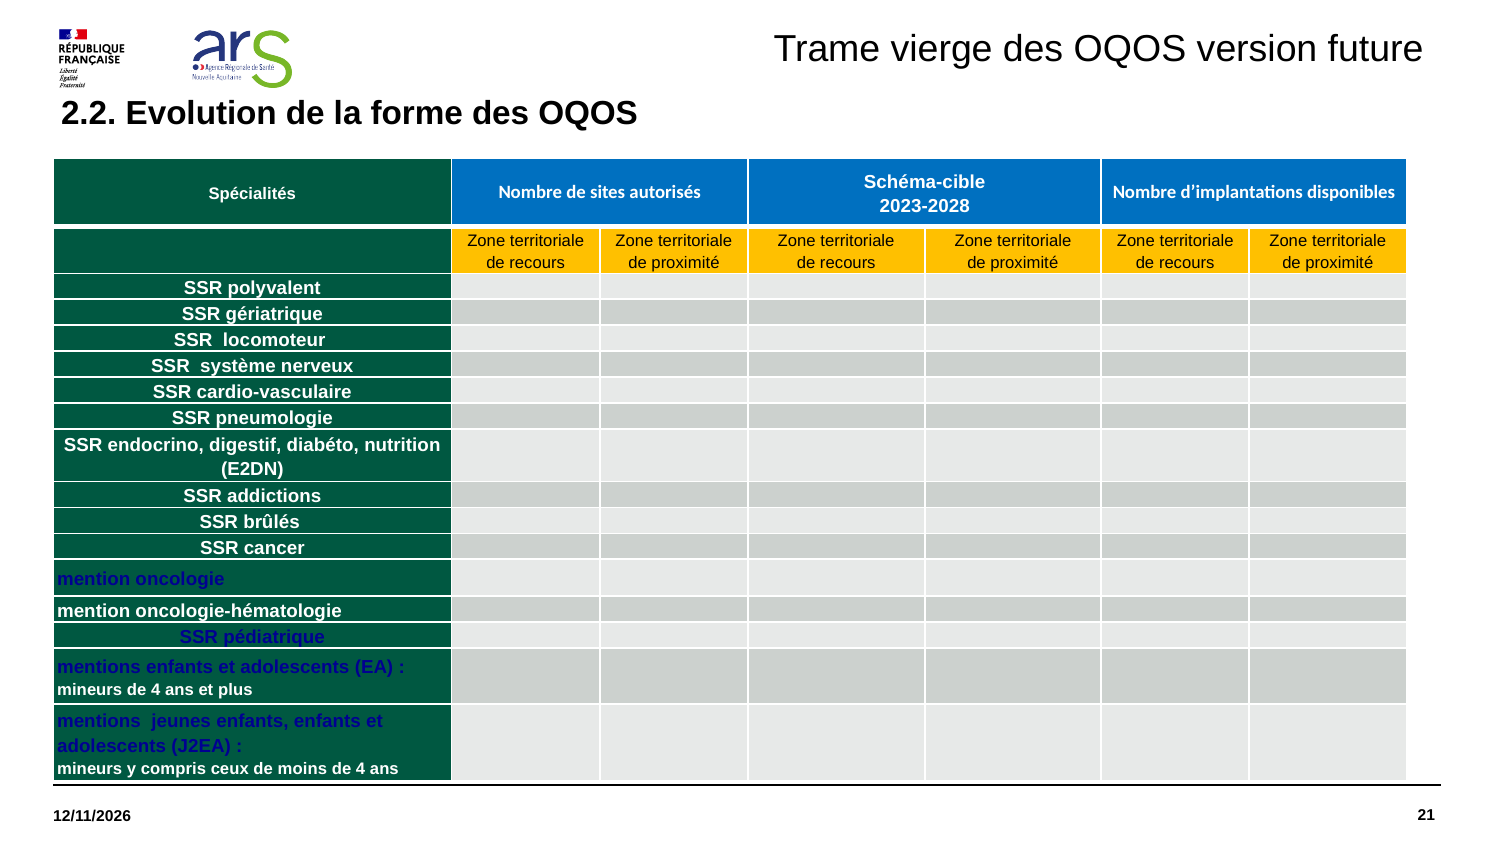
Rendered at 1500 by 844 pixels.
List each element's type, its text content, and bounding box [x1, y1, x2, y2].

table_cell Zone territoriale de recours [1102, 261, 1248, 273]
table_cell [926, 482, 1100, 507]
table_cell mention oncologie-hématologie [54, 597, 451, 621]
table_cell [926, 300, 1100, 324]
table_cell [1250, 560, 1406, 595]
table_cell [452, 649, 599, 703]
table_cell [1250, 352, 1406, 376]
table_cell [1250, 482, 1406, 507]
table_cell [452, 300, 599, 324]
table_cell [452, 560, 599, 595]
table_cell SSR polyvalent [54, 274, 451, 298]
table_cell [749, 508, 924, 533]
table_cell [749, 623, 924, 647]
table_cell [1250, 623, 1406, 647]
table_cell Zone territoriale de recours [749, 261, 924, 273]
table_cell [601, 597, 747, 621]
table_cell [1250, 649, 1406, 703]
table_header Nombre d’implantations disponibles [1102, 159, 1406, 185]
table_cell [926, 378, 1100, 402]
table_cell SSR pneumologie [54, 404, 451, 428]
table_cell [452, 508, 599, 533]
table_cell [1102, 649, 1248, 703]
table_cell [749, 534, 924, 558]
table_cell [452, 482, 599, 507]
table_cell [1102, 300, 1248, 324]
table_cell [749, 482, 924, 507]
table_cell [452, 623, 599, 647]
table_cell [452, 274, 599, 298]
table_cell [926, 560, 1100, 595]
table_cell [1102, 326, 1248, 350]
table_cell [1102, 705, 1248, 780]
table_cell [1250, 378, 1406, 402]
table_cell [1102, 534, 1248, 558]
table_cell [1102, 597, 1248, 621]
table_cell [1250, 404, 1406, 428]
table_cell [926, 597, 1100, 621]
table_cell [452, 404, 599, 428]
table_cell [601, 482, 747, 507]
table_cell SSR locomoteur [54, 326, 451, 350]
table_cell [452, 430, 599, 481]
table_cell Zone territoriale de proximité [601, 261, 747, 273]
table_cell SSR endocrino, digestif, diabéto, nutrition (E2DN) [54, 430, 451, 481]
table_cell [1250, 705, 1406, 780]
table_cell [926, 404, 1100, 428]
table_cell mentions jeunes enfants, enfants et adolescents (J2EA) : mineurs y compris ceux de moins de 4 ans [54, 705, 451, 780]
table_cell [926, 352, 1100, 376]
table_cell [452, 378, 599, 402]
table_cell [601, 705, 747, 780]
table_cell [54, 229, 451, 273]
table_cell SSR gériatrique [54, 300, 451, 324]
table_cell [601, 508, 747, 533]
table_cell [601, 534, 747, 558]
table_cell [601, 649, 747, 703]
table_cell [1102, 430, 1248, 481]
text_box [57, 185, 1500, 261]
table_header Spécialités [54, 159, 451, 224]
table_cell [1250, 430, 1406, 481]
table_cell Zone territoriale de proximité [1250, 261, 1406, 273]
picture [192, 30, 292, 69]
table_cell [601, 300, 747, 324]
table_cell [749, 649, 924, 703]
table_cell mentions enfants et adolescents (EA) : mineurs de 4 ans et plus [54, 649, 451, 703]
table_cell [1102, 482, 1248, 507]
table_cell [452, 326, 599, 350]
table_cell SSR système nerveux [54, 352, 451, 376]
table_cell [1250, 300, 1406, 324]
table_cell [749, 430, 924, 481]
table_cell SSR pédiatrique [54, 623, 451, 647]
table_cell [749, 705, 924, 780]
table_cell [926, 649, 1100, 703]
table_cell [926, 326, 1100, 350]
table_cell [601, 430, 747, 481]
table_cell [452, 352, 599, 376]
table_cell SSR cancer [54, 534, 451, 558]
table_cell [452, 534, 599, 558]
picture [47, 17, 136, 69]
table_cell [1250, 326, 1406, 350]
table_header Schéma-cible 2023-2028 [749, 159, 1100, 185]
table_cell [601, 378, 747, 402]
table_cell SSR brûlés [54, 508, 451, 533]
table_cell [1102, 508, 1248, 533]
table_cell [1250, 597, 1406, 621]
title 2.2. Evolution de la forme des OQOS [43, 69, 1426, 158]
table_cell [601, 623, 747, 647]
table_cell [601, 560, 747, 595]
table_cell Zone territoriale de proximité [926, 261, 1100, 273]
table_cell [1102, 623, 1248, 647]
table_cell [601, 274, 747, 298]
table_header Nombre de sites autorisés [452, 159, 747, 185]
table_cell [926, 508, 1100, 533]
table_cell [749, 300, 924, 324]
table_cell SSR addictions [54, 482, 451, 507]
table_cell [749, 378, 924, 402]
table_cell [749, 597, 924, 621]
table_cell [601, 326, 747, 350]
table_cell [1102, 404, 1248, 428]
text_box Trame vierge des OQOS version future [758, 16, 1500, 77]
table_cell [1250, 534, 1406, 558]
table_cell SSR cardio-vasculaire [54, 378, 451, 402]
table_cell [1250, 508, 1406, 533]
table_cell [1102, 352, 1248, 376]
table_cell Zone territoriale de recours [452, 261, 599, 273]
table_cell [749, 404, 924, 428]
table_cell [601, 352, 747, 376]
table_cell [1102, 560, 1248, 595]
table_cell [452, 597, 599, 621]
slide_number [53, 787, 252, 844]
table_cell [601, 404, 747, 428]
table_cell [926, 705, 1100, 780]
table_cell [926, 623, 1100, 647]
table_cell [1102, 274, 1248, 298]
table_cell mention oncologie [54, 560, 451, 595]
table_cell [452, 705, 599, 780]
slide_number 21 [1213, 784, 1436, 844]
table_cell [1250, 274, 1406, 298]
table_cell [1102, 378, 1248, 402]
table_cell [926, 534, 1100, 558]
table_cell [749, 326, 924, 350]
table_cell [749, 560, 924, 595]
table_cell [926, 430, 1100, 481]
table_cell [926, 274, 1100, 298]
table_cell [749, 352, 924, 376]
table_cell [749, 274, 924, 298]
